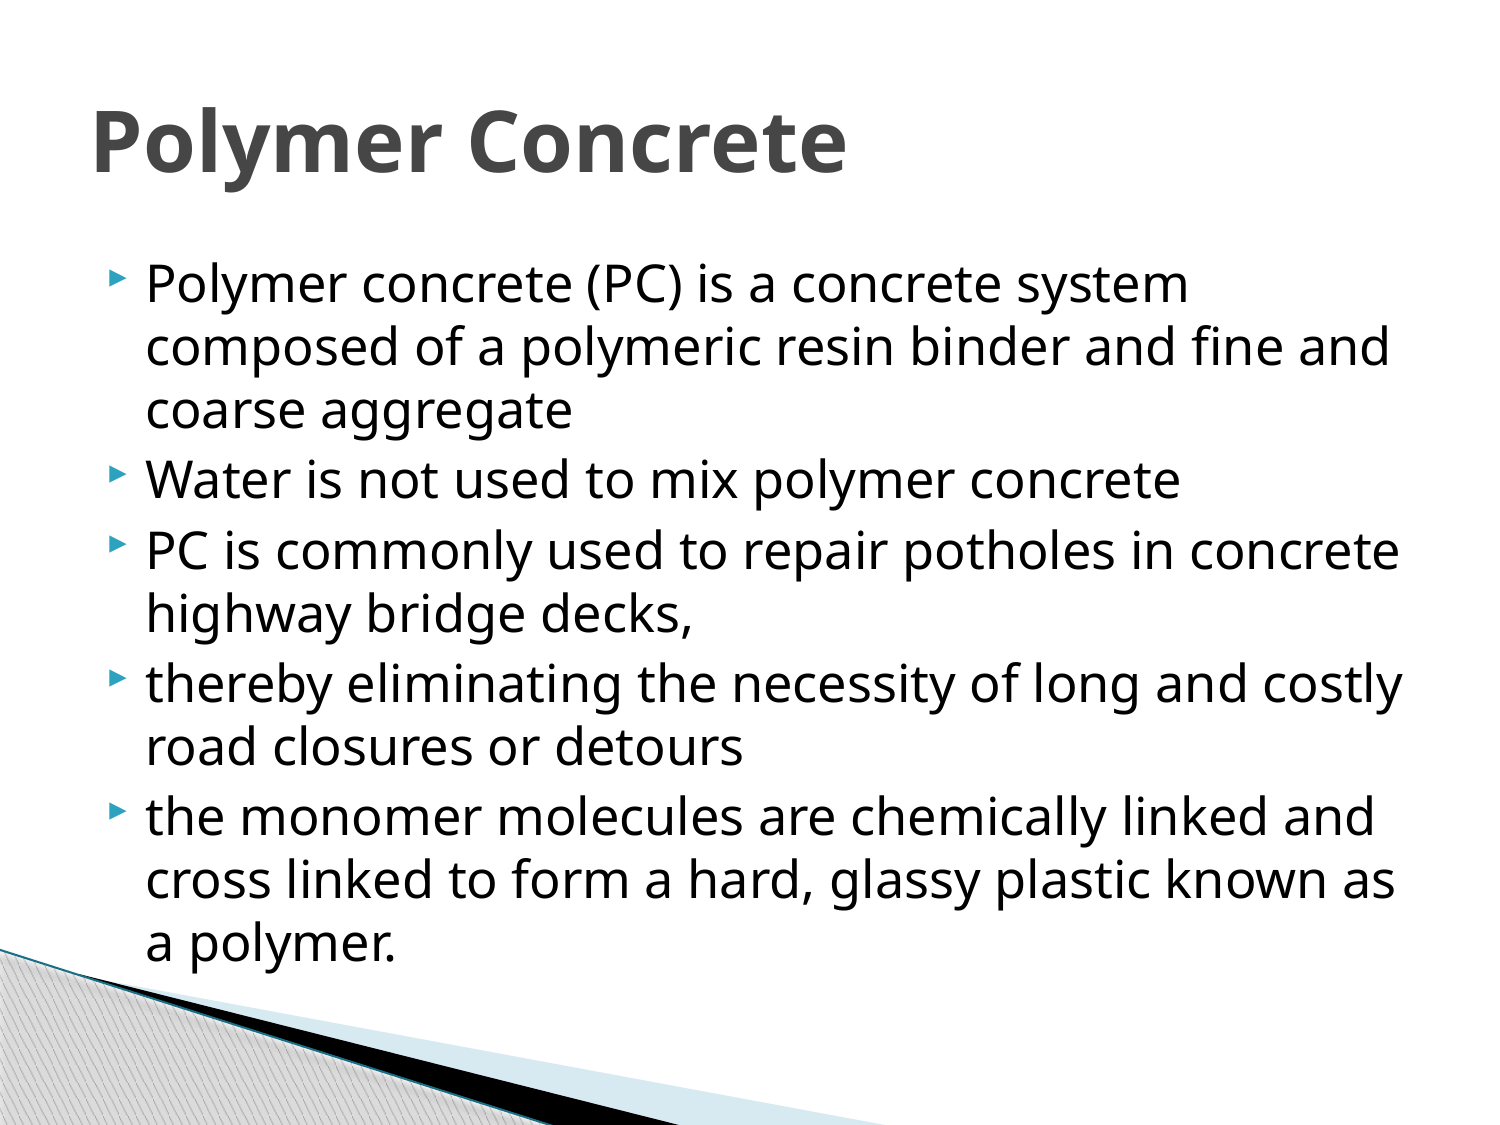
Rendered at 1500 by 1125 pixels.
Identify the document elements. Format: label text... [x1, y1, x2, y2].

list Polymer concrete (PC) is a concrete system composed of a polymeric resin binder and fine and coarse aggregate Water is not used to mix polymer concrete PC is commonly used to repair potholes in concrete highway bridge decks, thereby eliminating the necessity of long and costly road closures or detours the monomer molecules are chemically linked and cross linked to form a hard, glassy plastic known as a polymer. [75, 243, 1425, 986]
title Polymer Concrete [75, 45, 1425, 233]
